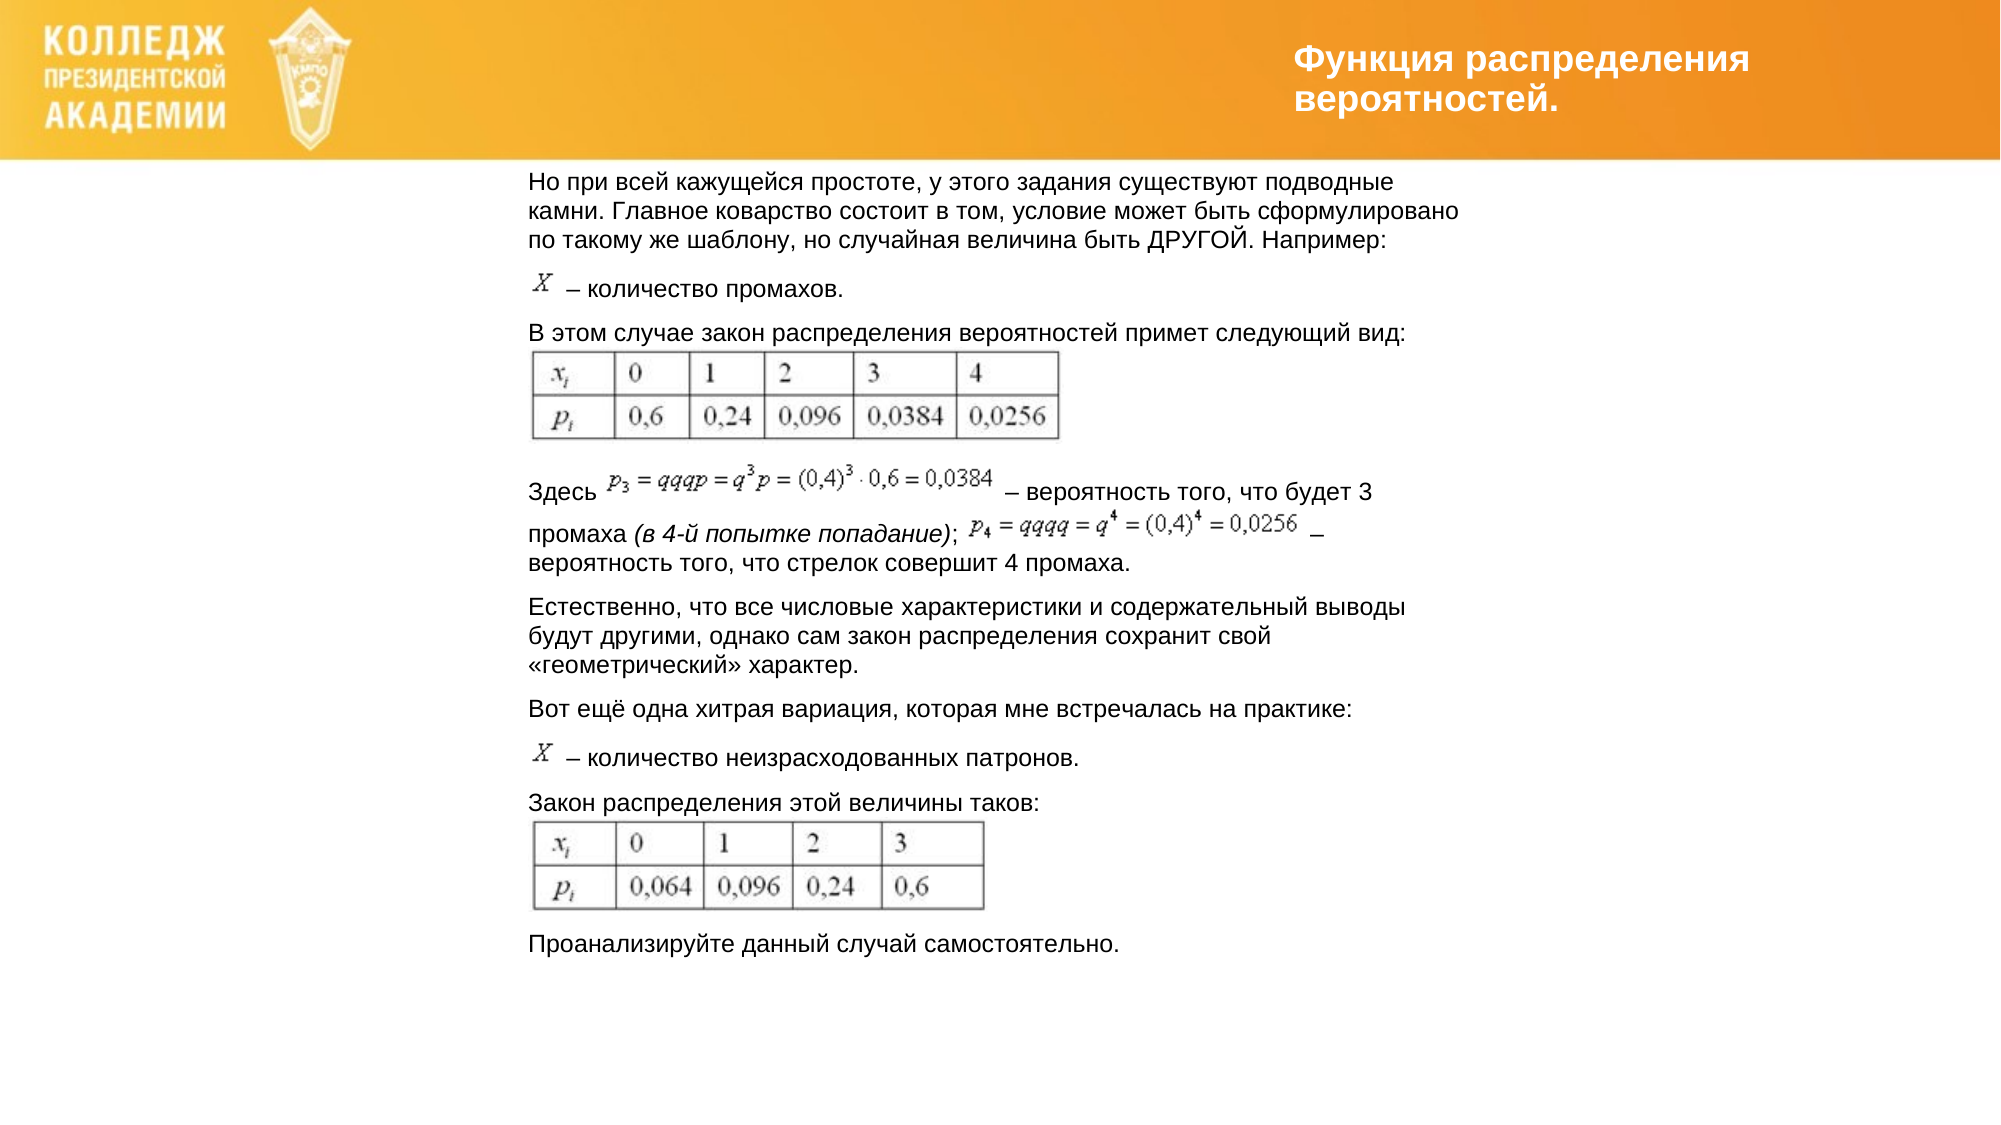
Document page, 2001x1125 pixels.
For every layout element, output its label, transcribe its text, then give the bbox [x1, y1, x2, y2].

text_box Функция распределения вероятностей. [1278, 32, 1879, 129]
picture [0, 0, 2001, 1125]
